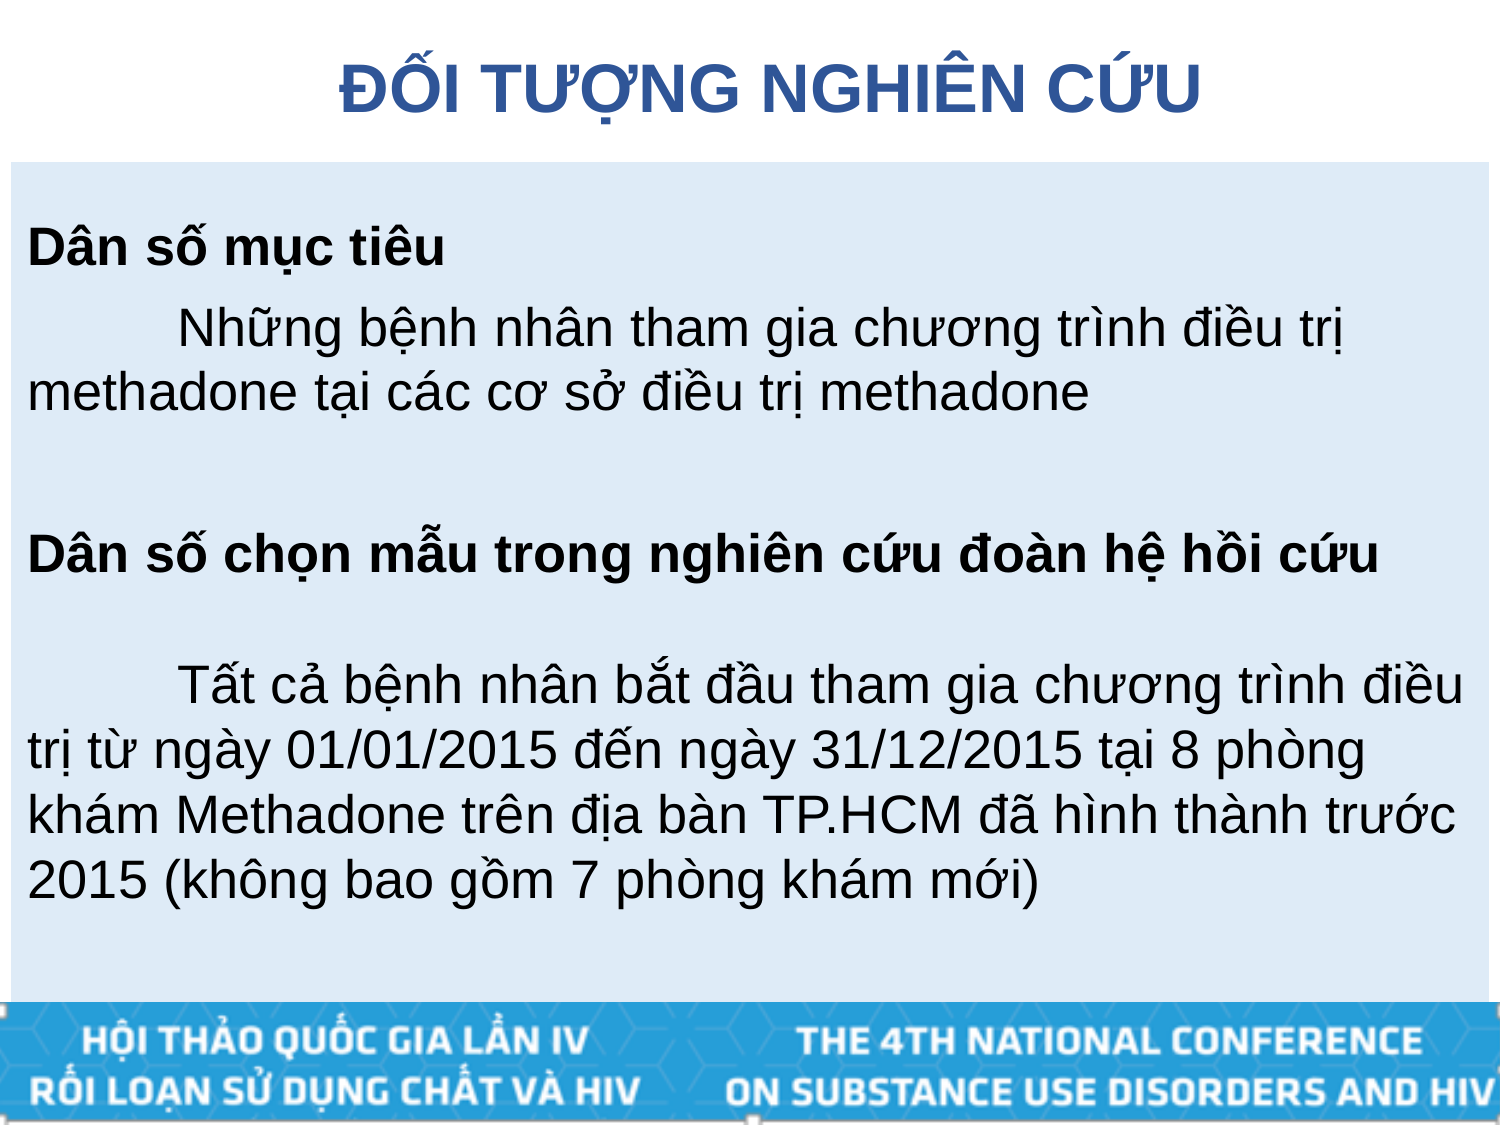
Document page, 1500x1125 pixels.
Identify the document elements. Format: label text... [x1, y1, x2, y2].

list Dân số mục tiêu Những bệnh nhân tham gia chương trình điều trị methadone tại các cơ sở điều trị methadone Dân số chọn mẫu trong nghiên cứu đoàn hệ hồi cứu Tất cả bệnh nhân bắt đầu tham gia chương trình điều trị từ ngày 01/01/2015 đến ngày 31/12/2015 tại 8 phòng khám Methadone trên địa bàn TP.HCM đã hình thành trước 2015 (không bao gồm 7 phòng khám mới) [11, 162, 1489, 1002]
title ĐỐI TƯỢNG NGHIÊN CỨU [125, 24, 1419, 157]
picture [0, 1002, 1500, 1125]
